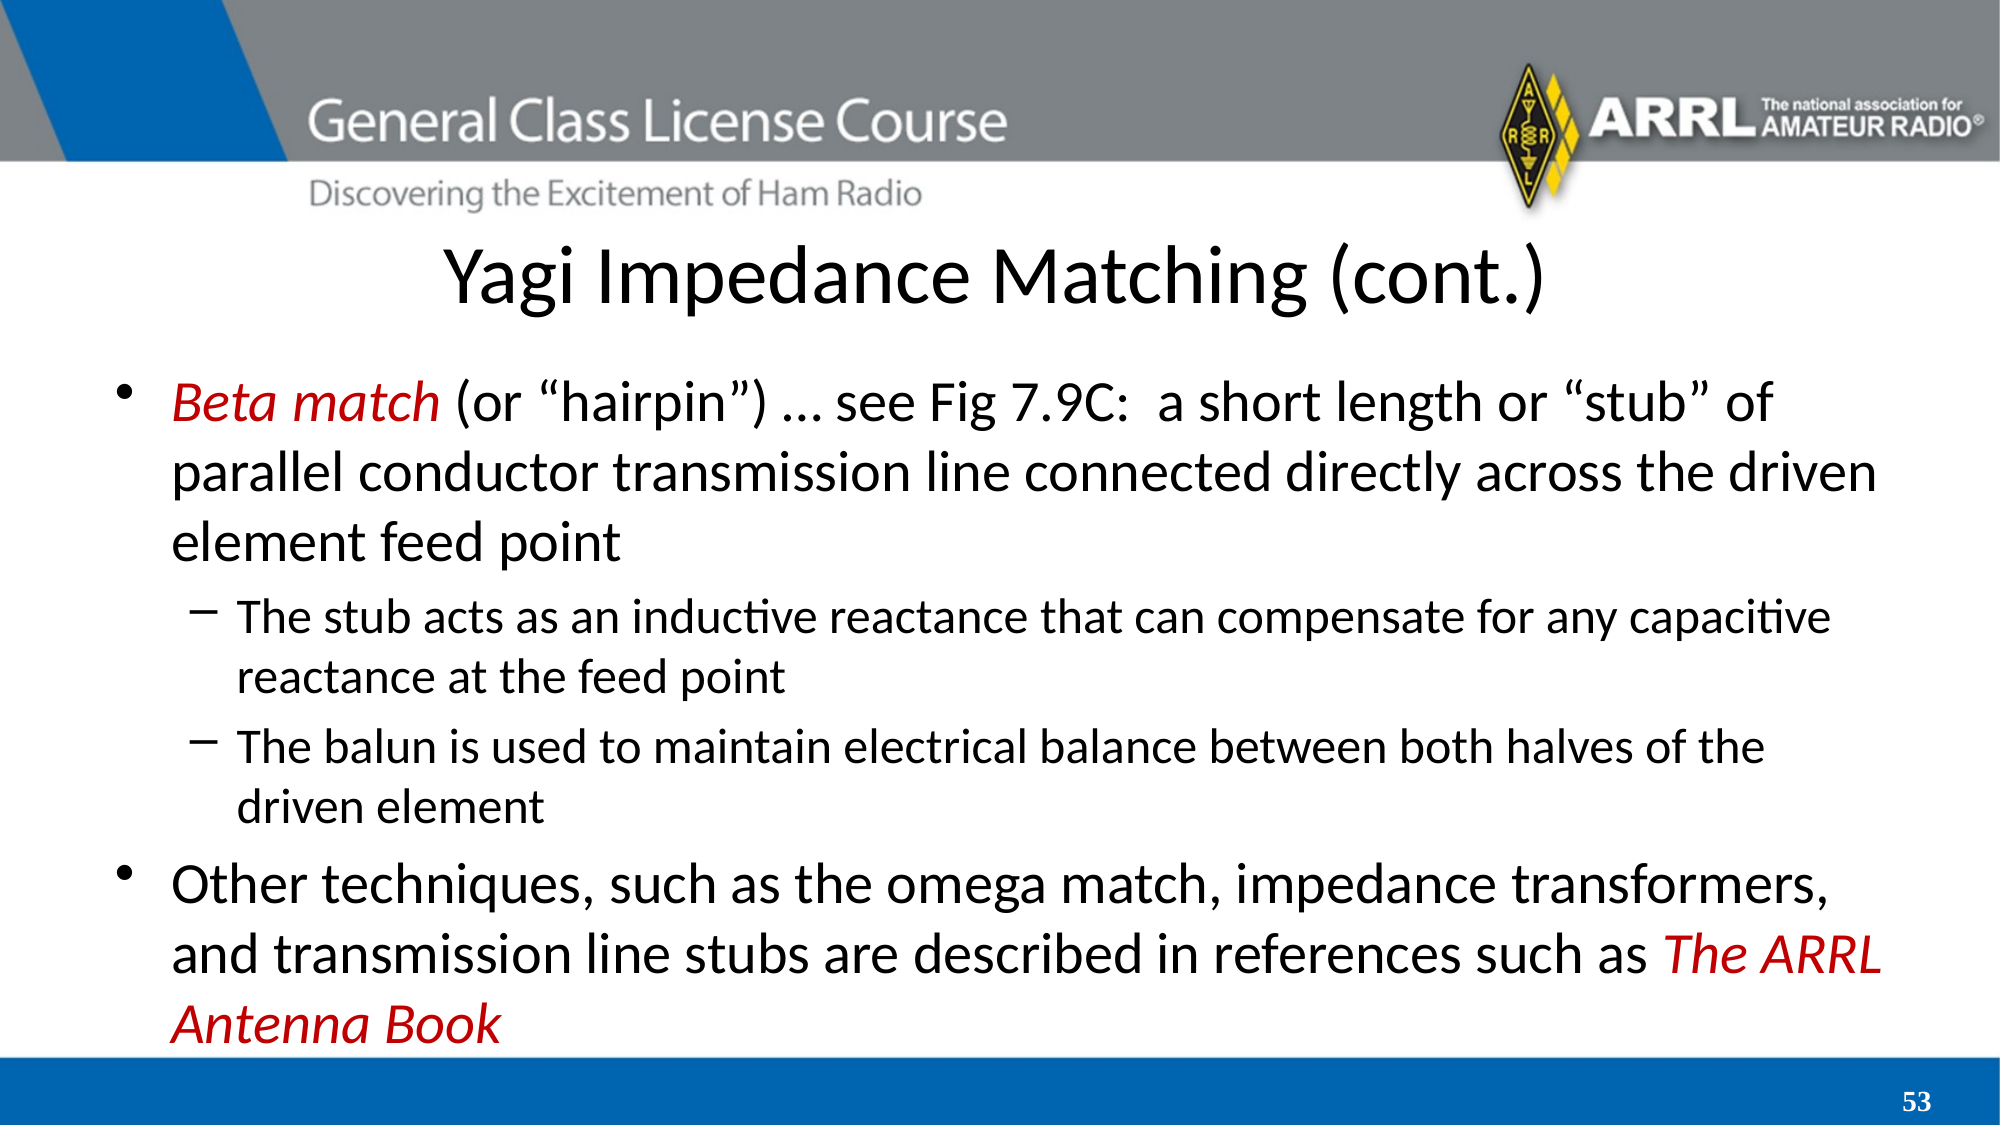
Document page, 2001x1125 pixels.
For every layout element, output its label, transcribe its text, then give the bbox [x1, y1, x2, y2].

picture [0, 0, 2001, 1125]
title Yagi Impedance Matching (cont.) [96, 212, 1897, 356]
list Beta match (or “hairpin”) … see Fig 7.9C: a short length or “stub” of parallel conductor transmission line connected directly across the driven element feed point The stub acts as an inductive reactance that can compensate for any capacitive reactance at the feed point The balun is used to maintain electrical balance between both halves of the driven element Other techniques, such as the omega match, impedance transformers, and transmission line stubs are described in references such as The ARRL Antenna Book [99, 355, 1900, 1075]
